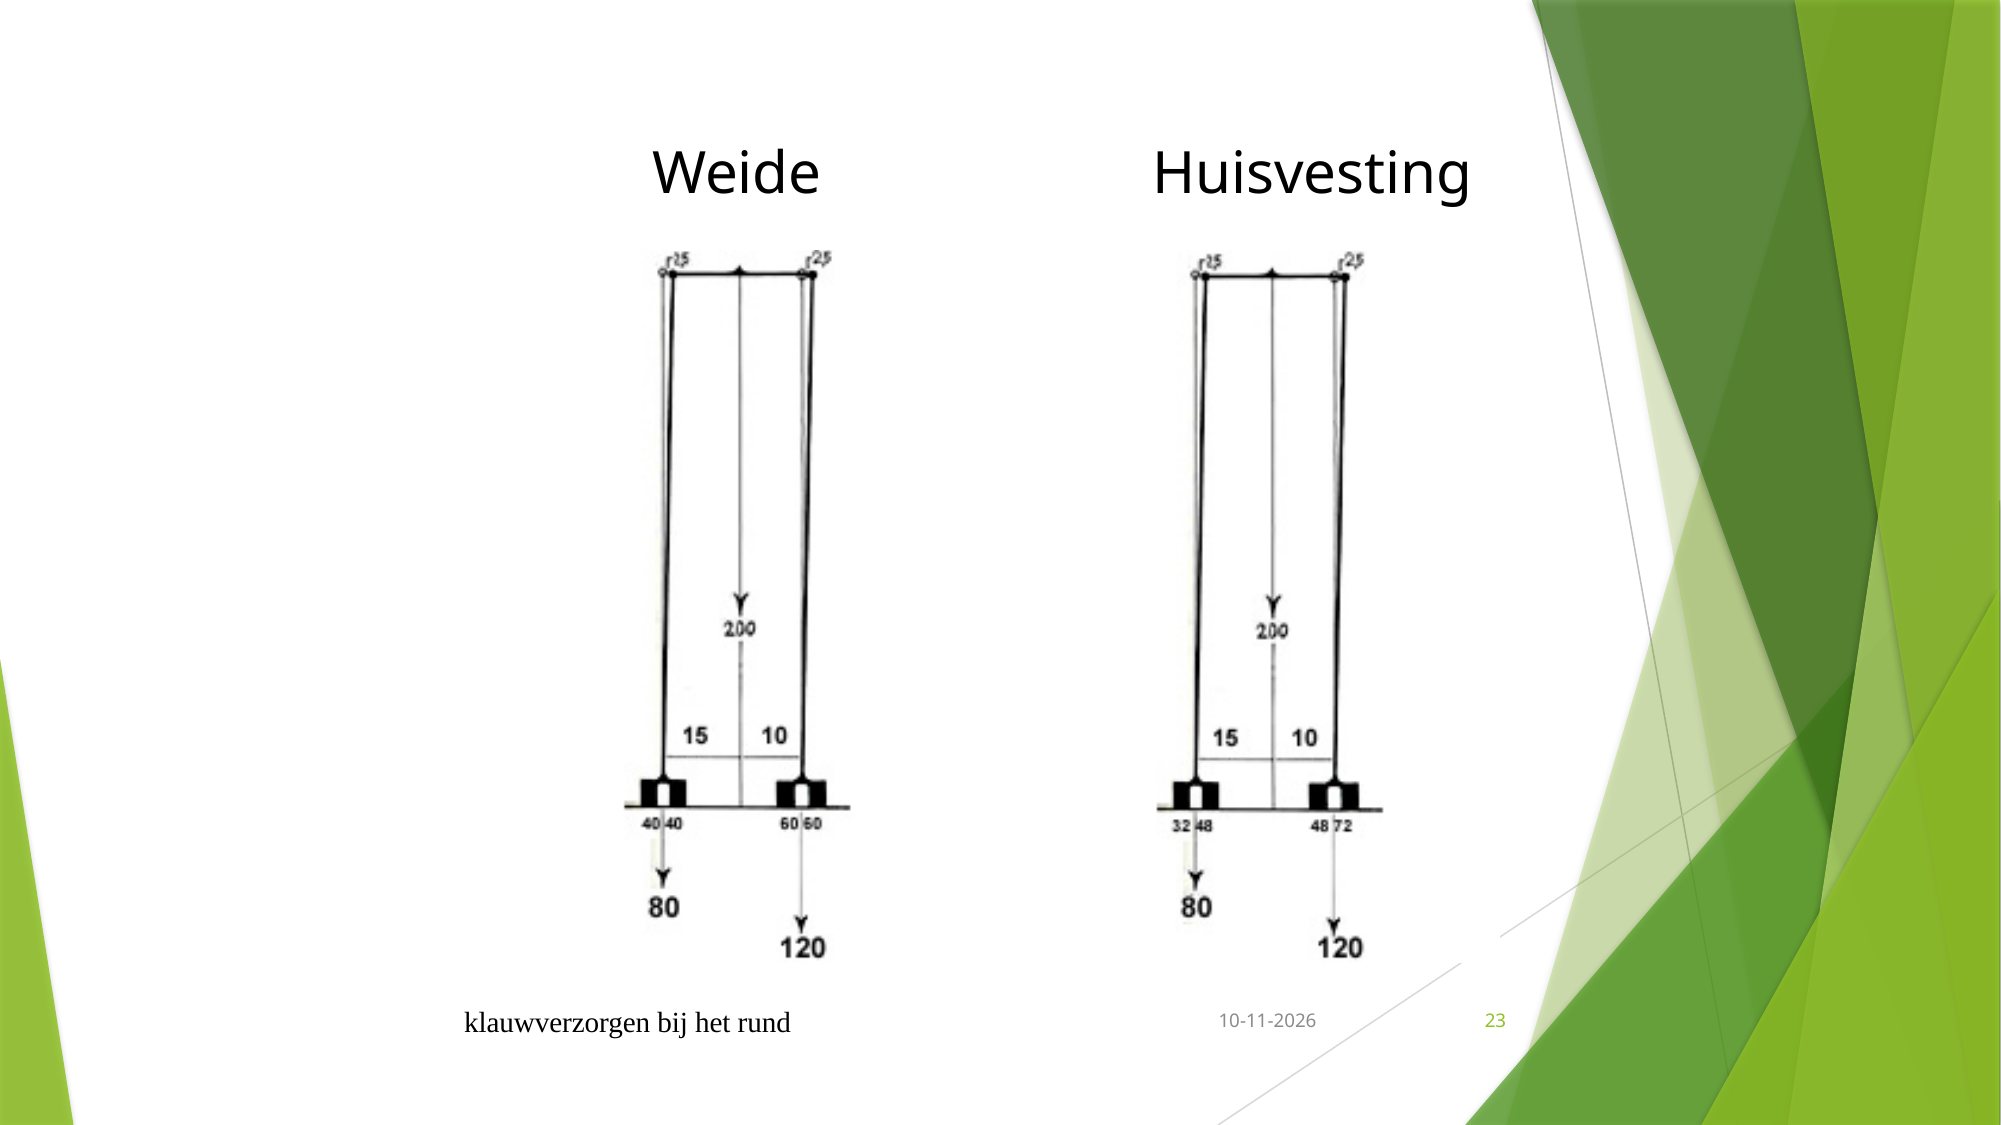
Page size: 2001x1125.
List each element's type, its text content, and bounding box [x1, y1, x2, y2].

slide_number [1181, 991, 1332, 1051]
text_box Huisvesting [1137, 127, 1513, 213]
slide_number 23 [1409, 991, 1522, 1051]
footer klauwverzorgen bij het rund [111, 991, 1145, 1051]
picture [549, 249, 1501, 964]
text_box Weide [637, 127, 925, 213]
